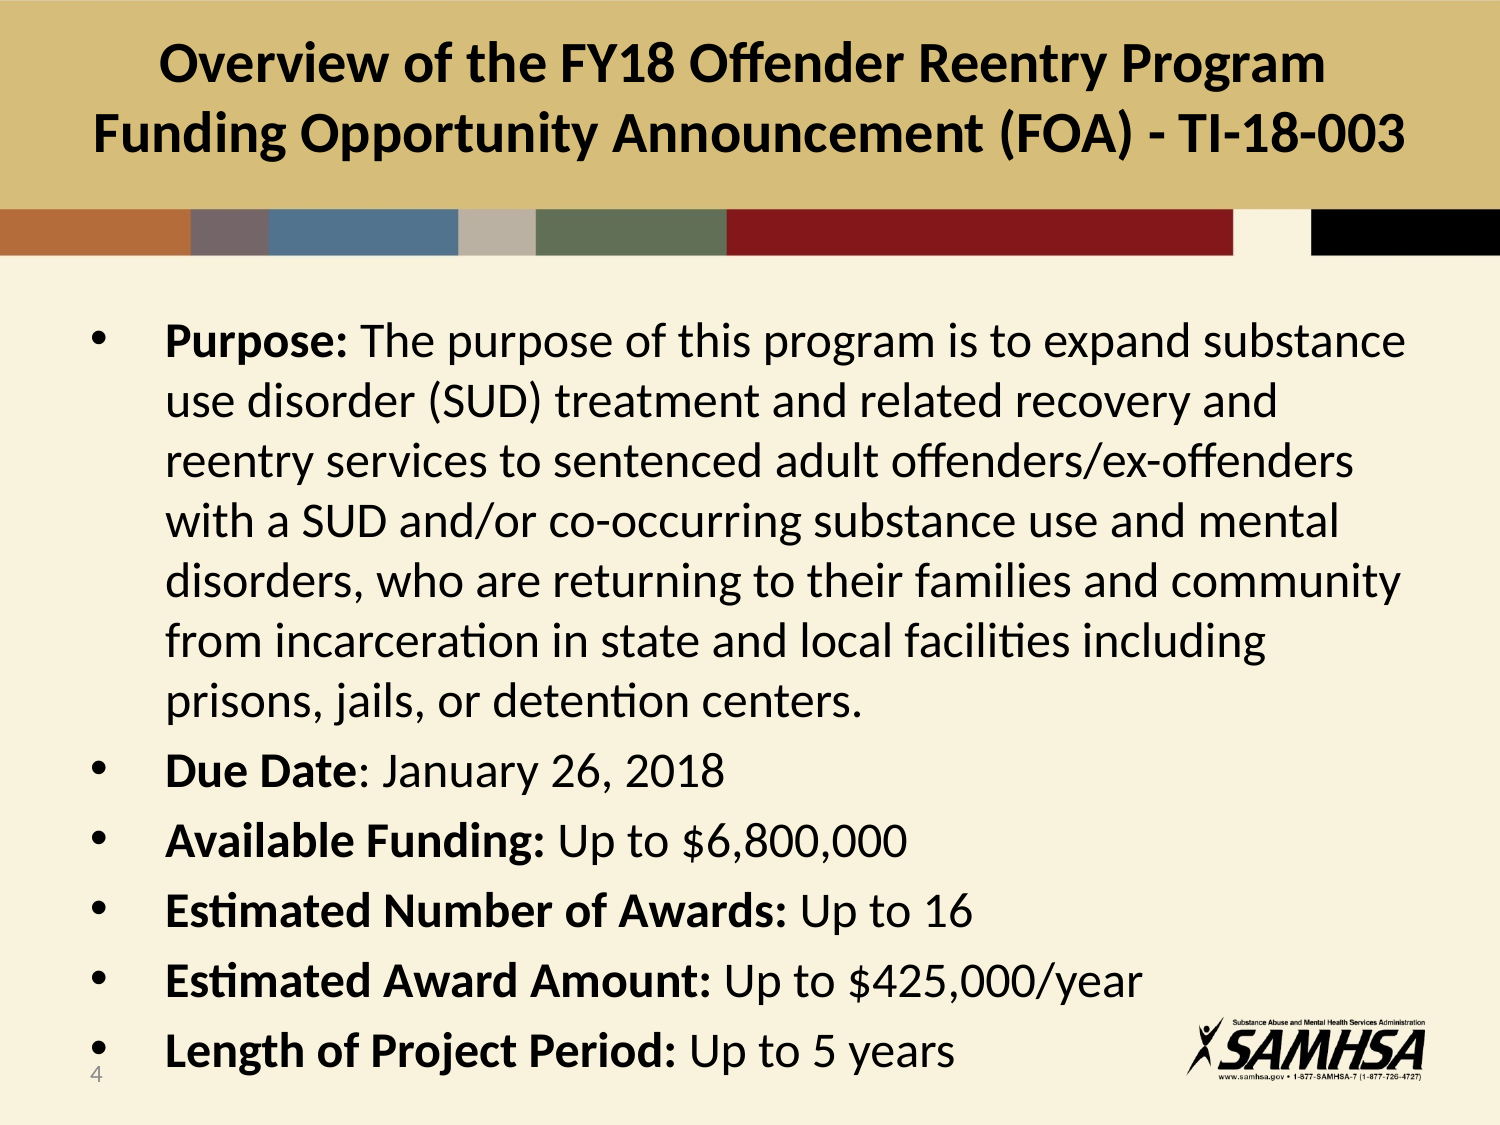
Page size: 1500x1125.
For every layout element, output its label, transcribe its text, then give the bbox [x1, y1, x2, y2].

slide_number 4 [75, 1042, 425, 1103]
title Overview of the FY18 Offender Reentry Program Funding Opportunity Announcement (FOA) - TI-18-003 [74, 44, 1426, 213]
list Purpose: The purpose of this program is to expand substance use disorder (SUD) treatment and related recovery and reentry services to sentenced adult offenders/ex-offenders with a SUD and/or co-occurring substance use and mental disorders, who are returning to their families and community from incarceration in state and local facilities including prisons, jails, or detention centers. Due Date: January 26, 2018 Available Funding: Up to $6,800,000 Estimated Number of Awards: Up to 16 Estimated Award Amount: Up to $425,000/year Length of Project Period: Up to 5 years [74, 299, 1426, 1006]
picture [0, 0, 1500, 1125]
